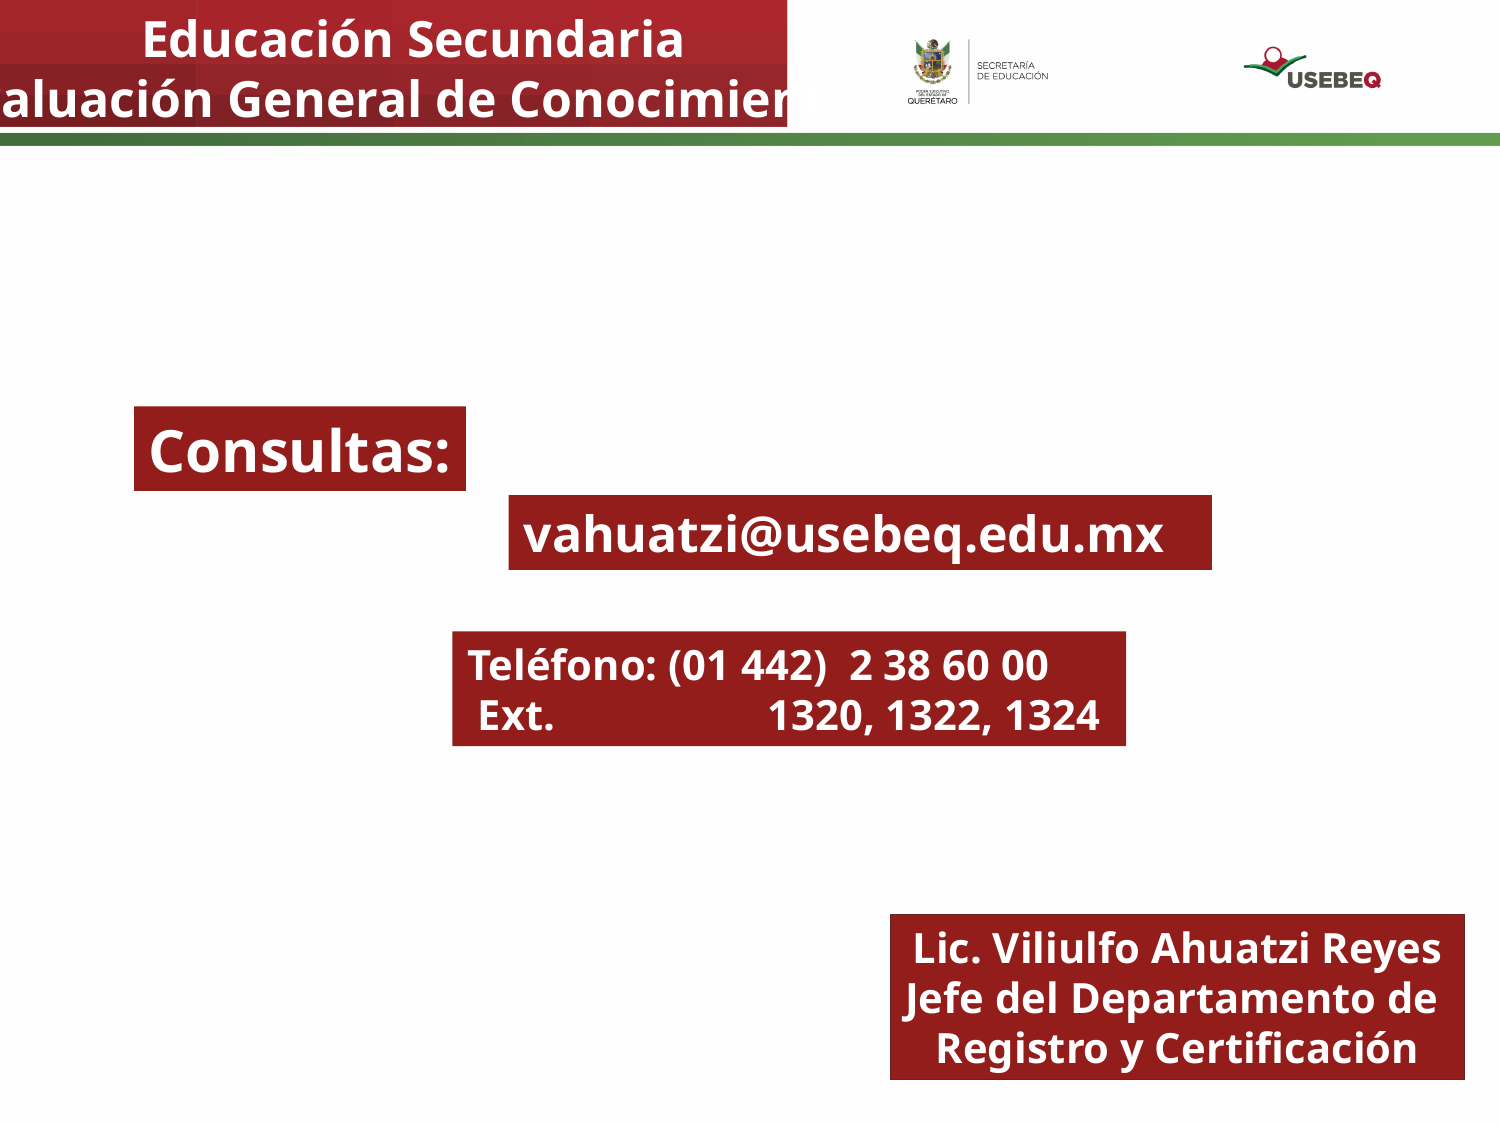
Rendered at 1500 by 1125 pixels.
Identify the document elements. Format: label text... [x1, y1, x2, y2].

picture [0, 0, 1500, 1125]
text_box Educación Secundaria Evaluación General de Conocimientos [0, 0, 899, 90]
text_box Consultas: [134, 406, 466, 491]
text_box Teléfono: (01 442) 2 38 60 00 Ext. 1320, 1322, 1324 [452, 631, 1127, 747]
text_box vahuatzi@usebeq.edu.mx [508, 495, 1212, 570]
text_box Lic. Viliulfo Ahuatzi Reyes Jefe del Departamento de Registro y Certificación [890, 914, 1465, 1080]
